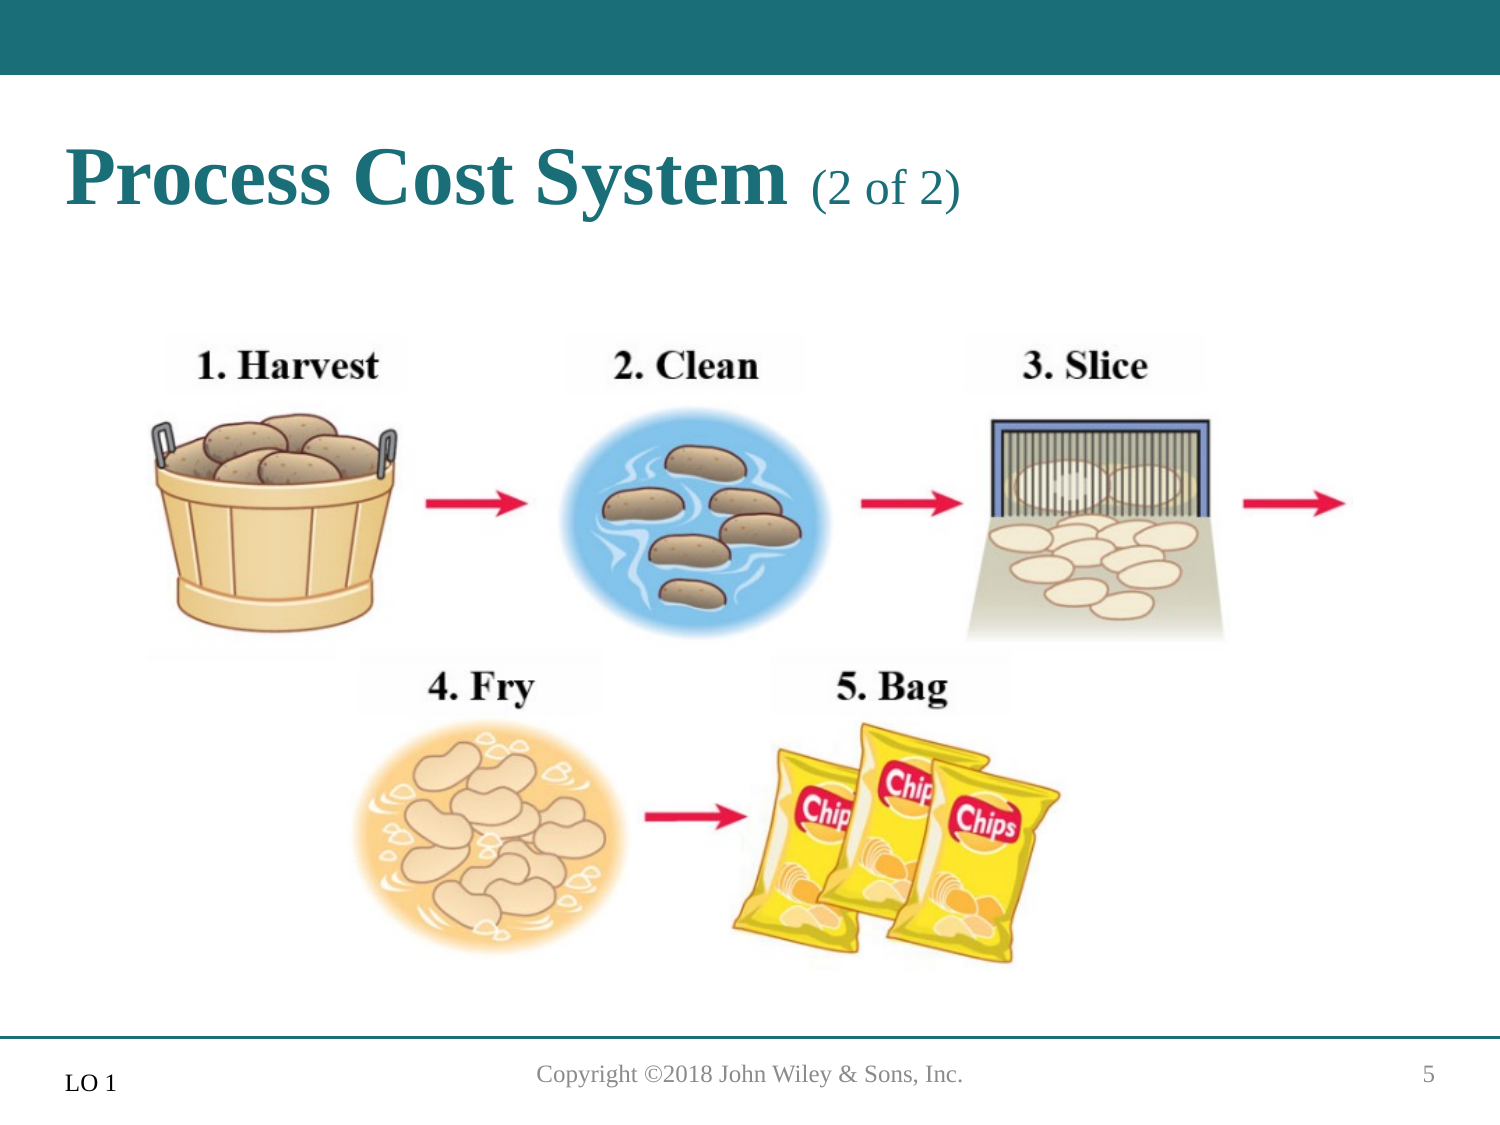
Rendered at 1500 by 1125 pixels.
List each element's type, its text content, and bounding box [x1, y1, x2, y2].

footer Copyright ©2018 John Wiley & Sons, Inc. [496, 1042, 1004, 1103]
title Process Cost System (2 of 2) [50, 125, 1450, 250]
slide_number 5 [1059, 1042, 1450, 1103]
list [147, 333, 1353, 971]
list L O 1 [50, 1062, 150, 1113]
